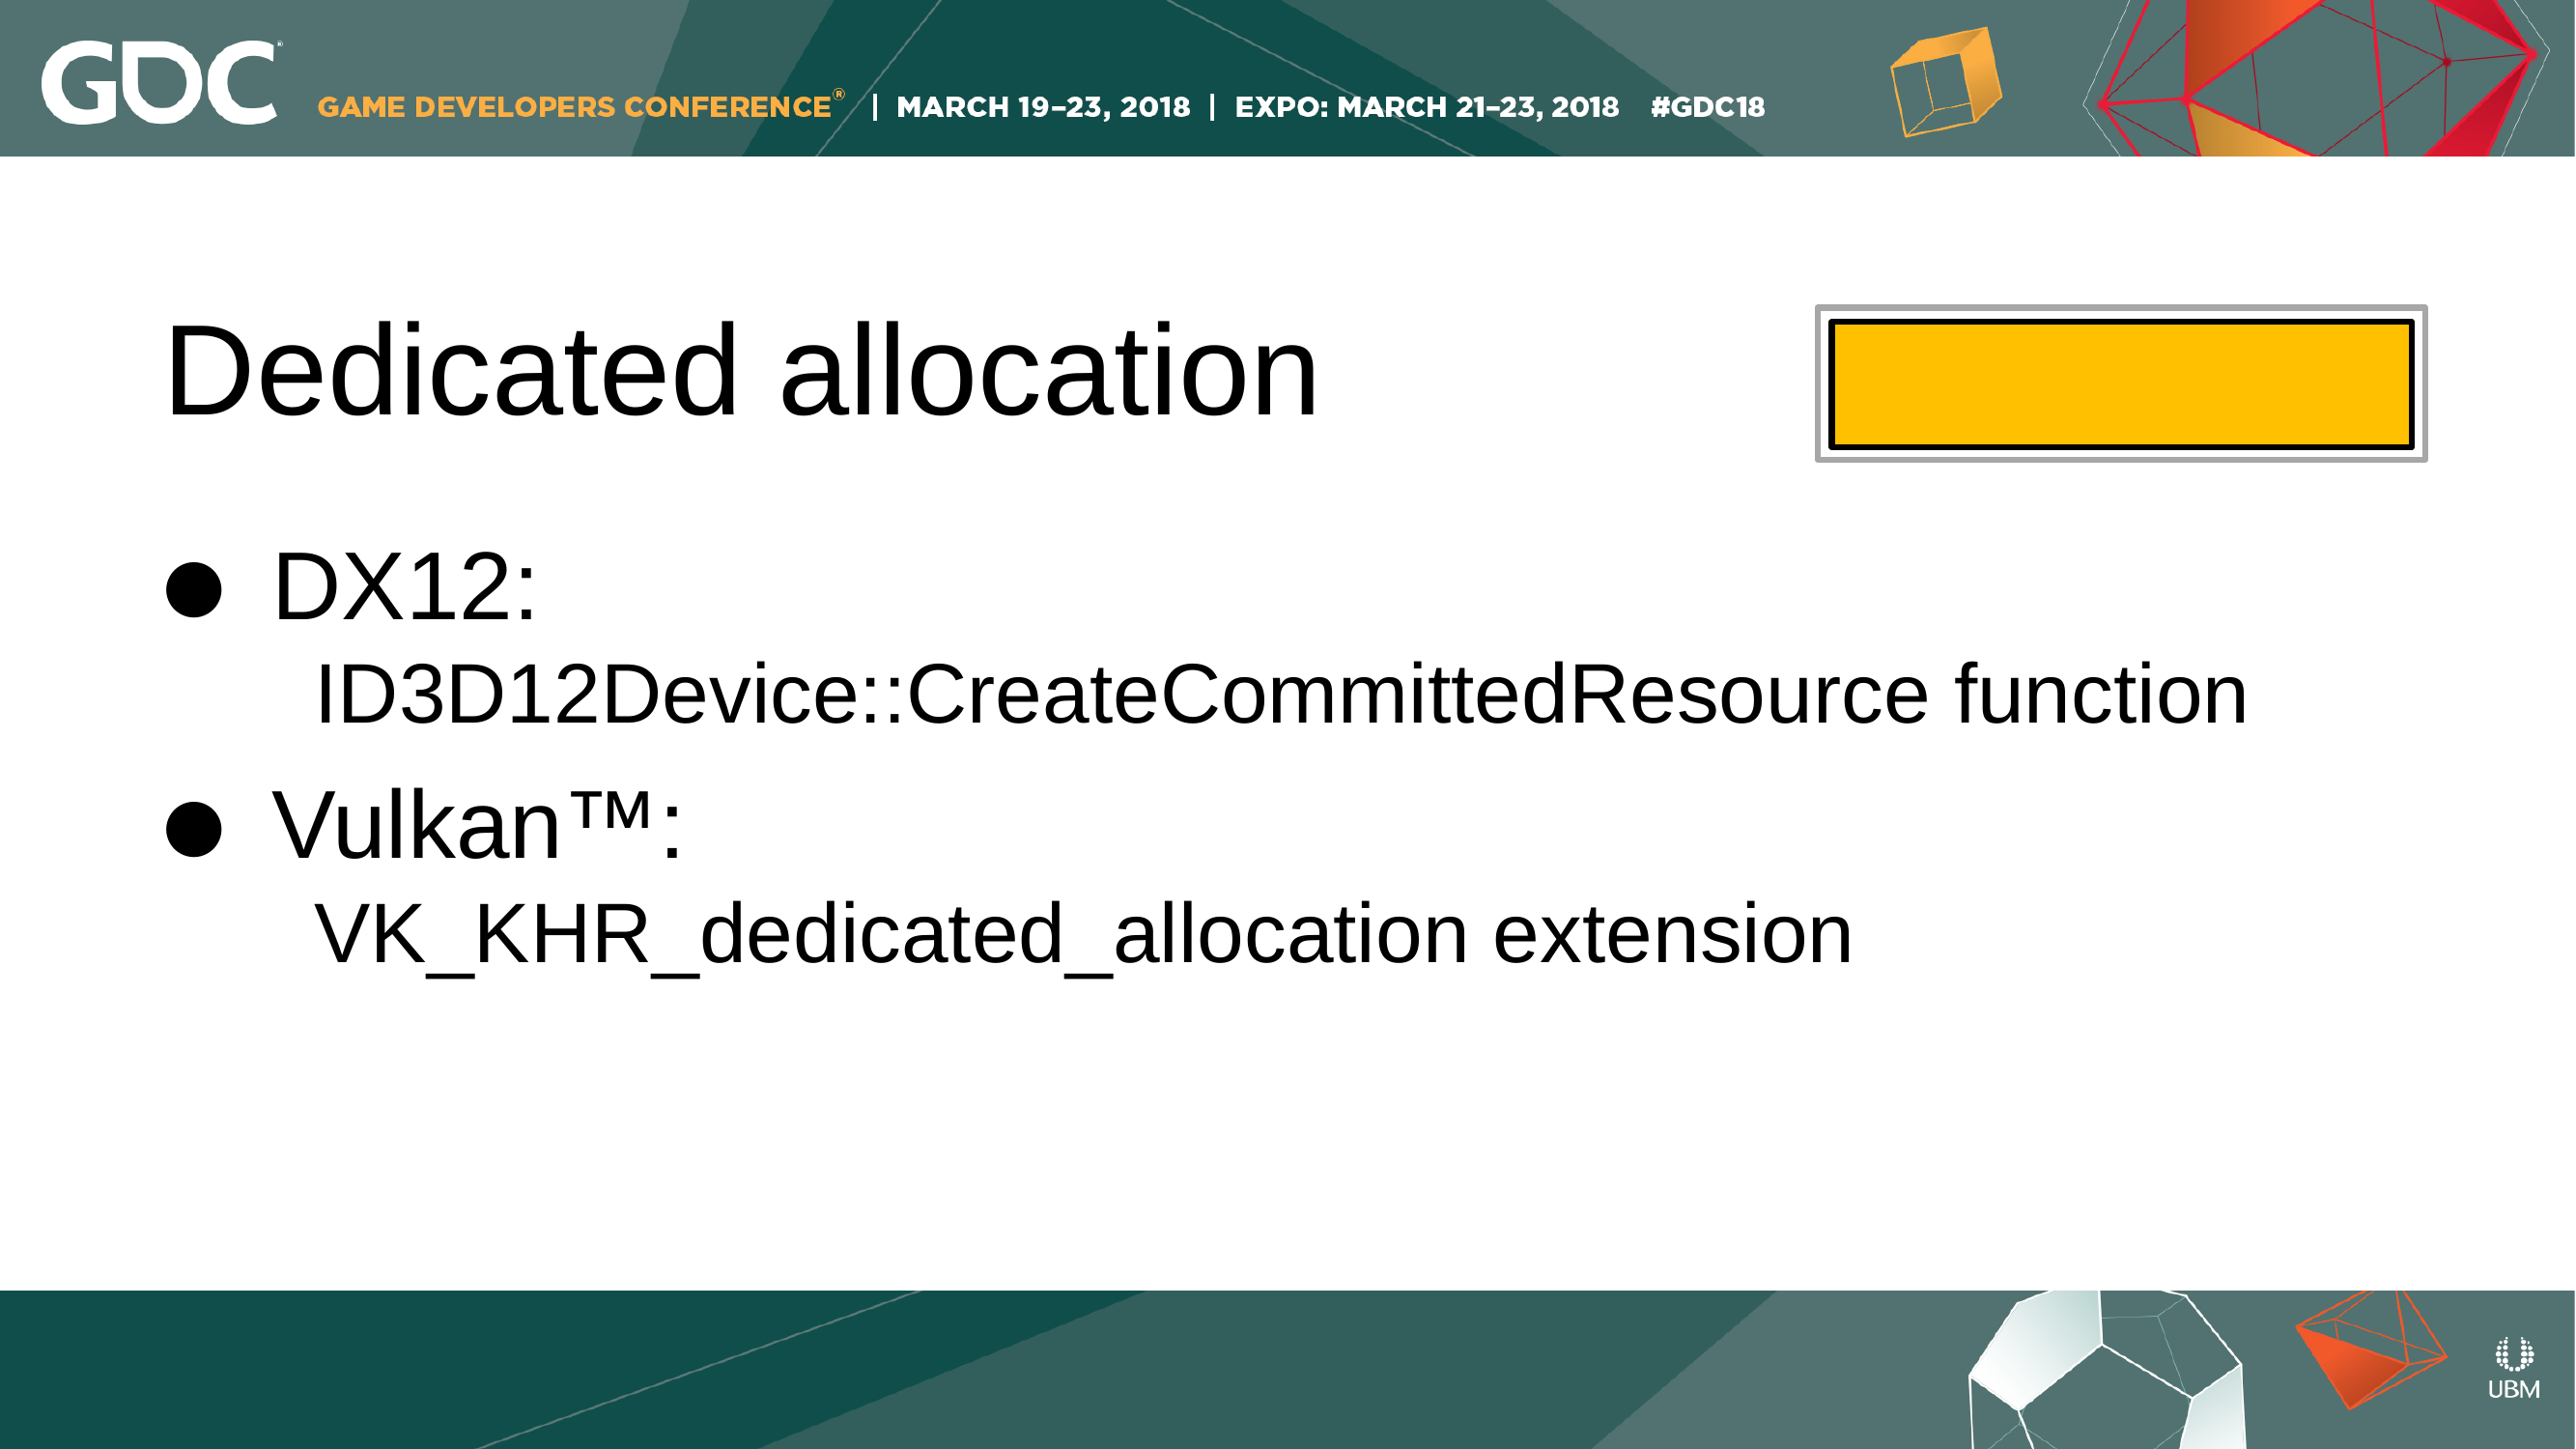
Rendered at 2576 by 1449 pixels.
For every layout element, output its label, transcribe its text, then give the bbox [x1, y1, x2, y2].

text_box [1817, 307, 2426, 461]
list DX12: ID3D12Device::CreateCommittedResource function Vulkan™: VK_KHR_dedicated_allocation extension [150, 509, 2426, 1284]
title Dedicated allocation [150, 272, 2426, 495]
picture [0, 0, 2575, 1449]
